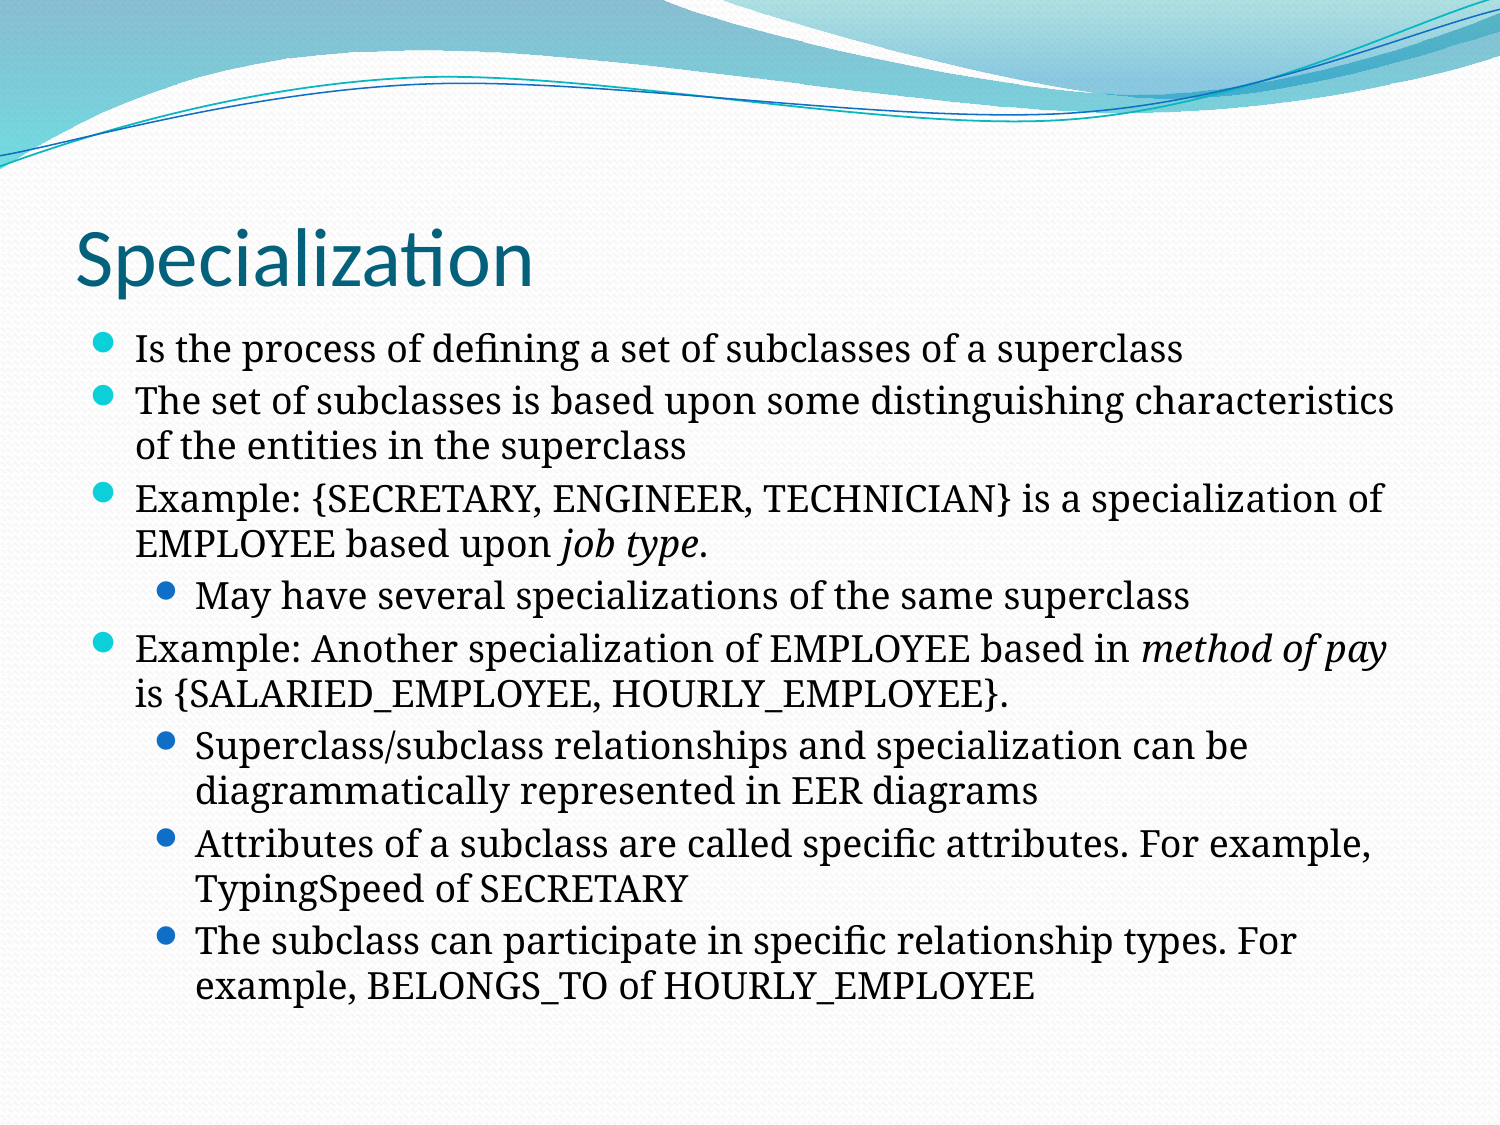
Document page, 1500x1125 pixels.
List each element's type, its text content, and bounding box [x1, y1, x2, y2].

title Specialization [75, 115, 1425, 303]
list Is the process of defining a set of subclasses of a superclass The set of subclasses is based upon some distinguishing characteristics of the entities in the superclass Example: {SECRETARY, ENGINEER, TECHNICIAN} is a specialization of EMPLOYEE based upon job type. May have several specializations of the same superclass Example: Another specialization of EMPLOYEE based in method of pay is {SALARIED_EMPLOYEE, HOURLY_EMPLOYEE}. Superclass/subclass relationships and specialization can be diagrammatically represented in EER diagrams Attributes of a subclass are called specific attributes. For example, TypingSpeed of SECRETARY The subclass can participate in specific relationship types. For example, BELONGS_TO of HOURLY_EMPLOYEE [75, 317, 1425, 1038]
